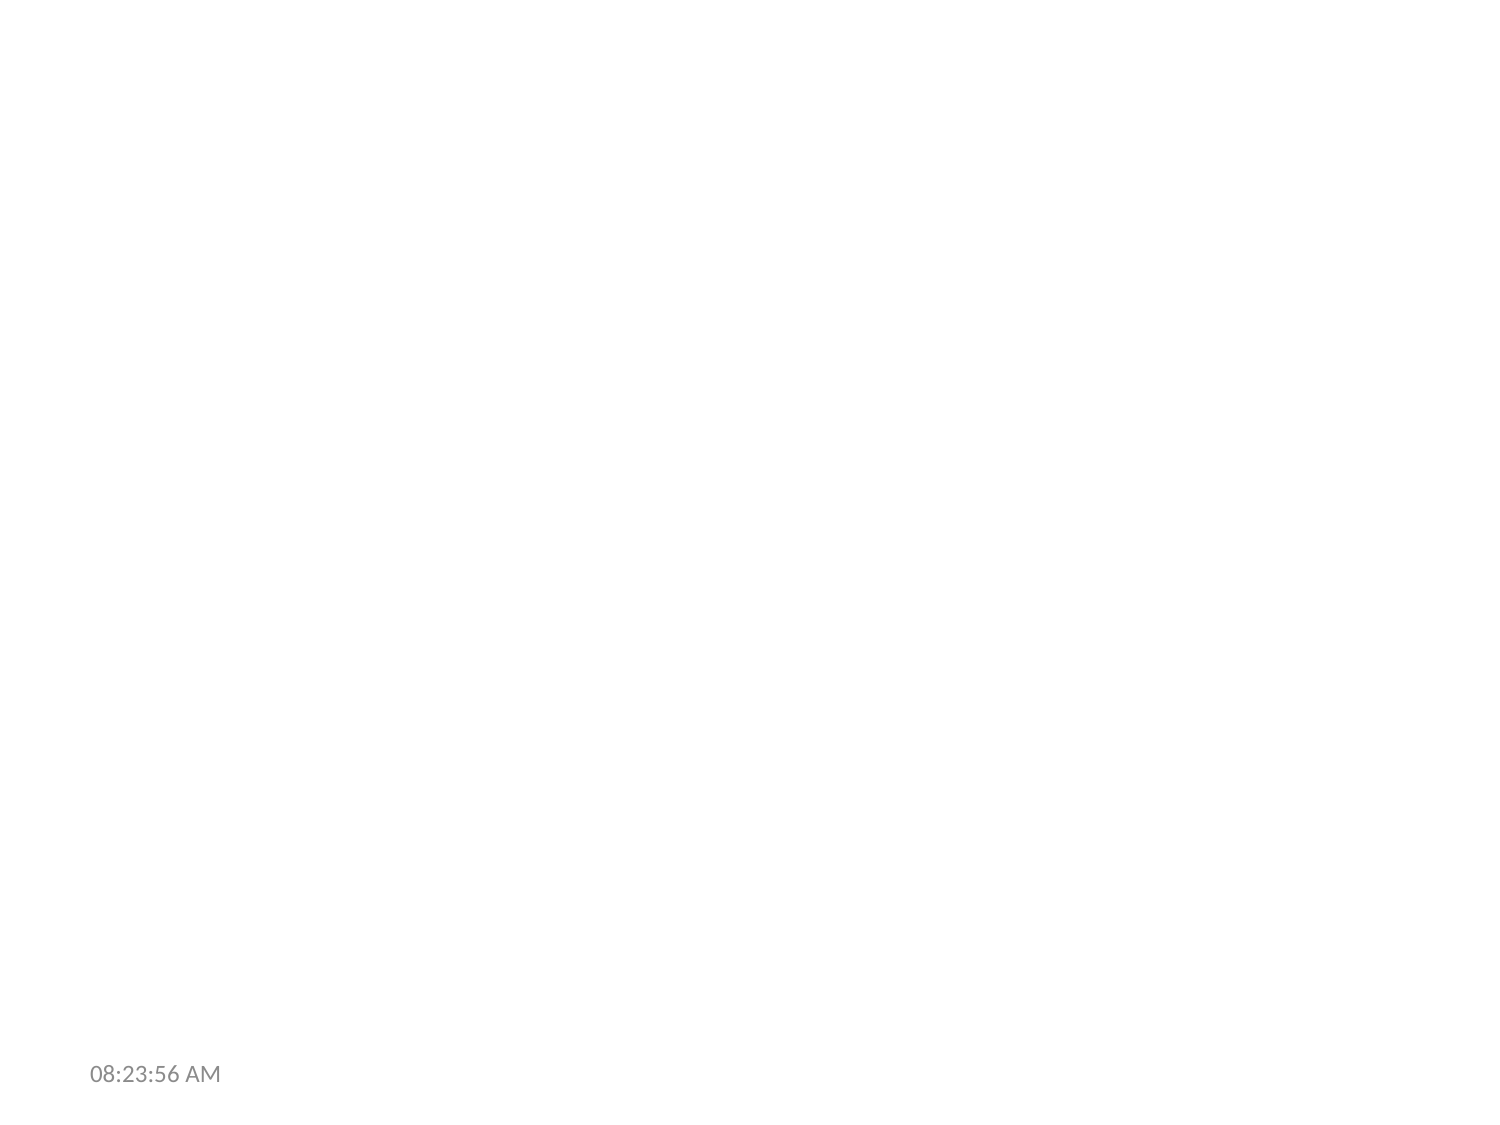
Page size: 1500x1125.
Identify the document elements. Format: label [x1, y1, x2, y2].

slide_number [75, 1042, 425, 1103]
